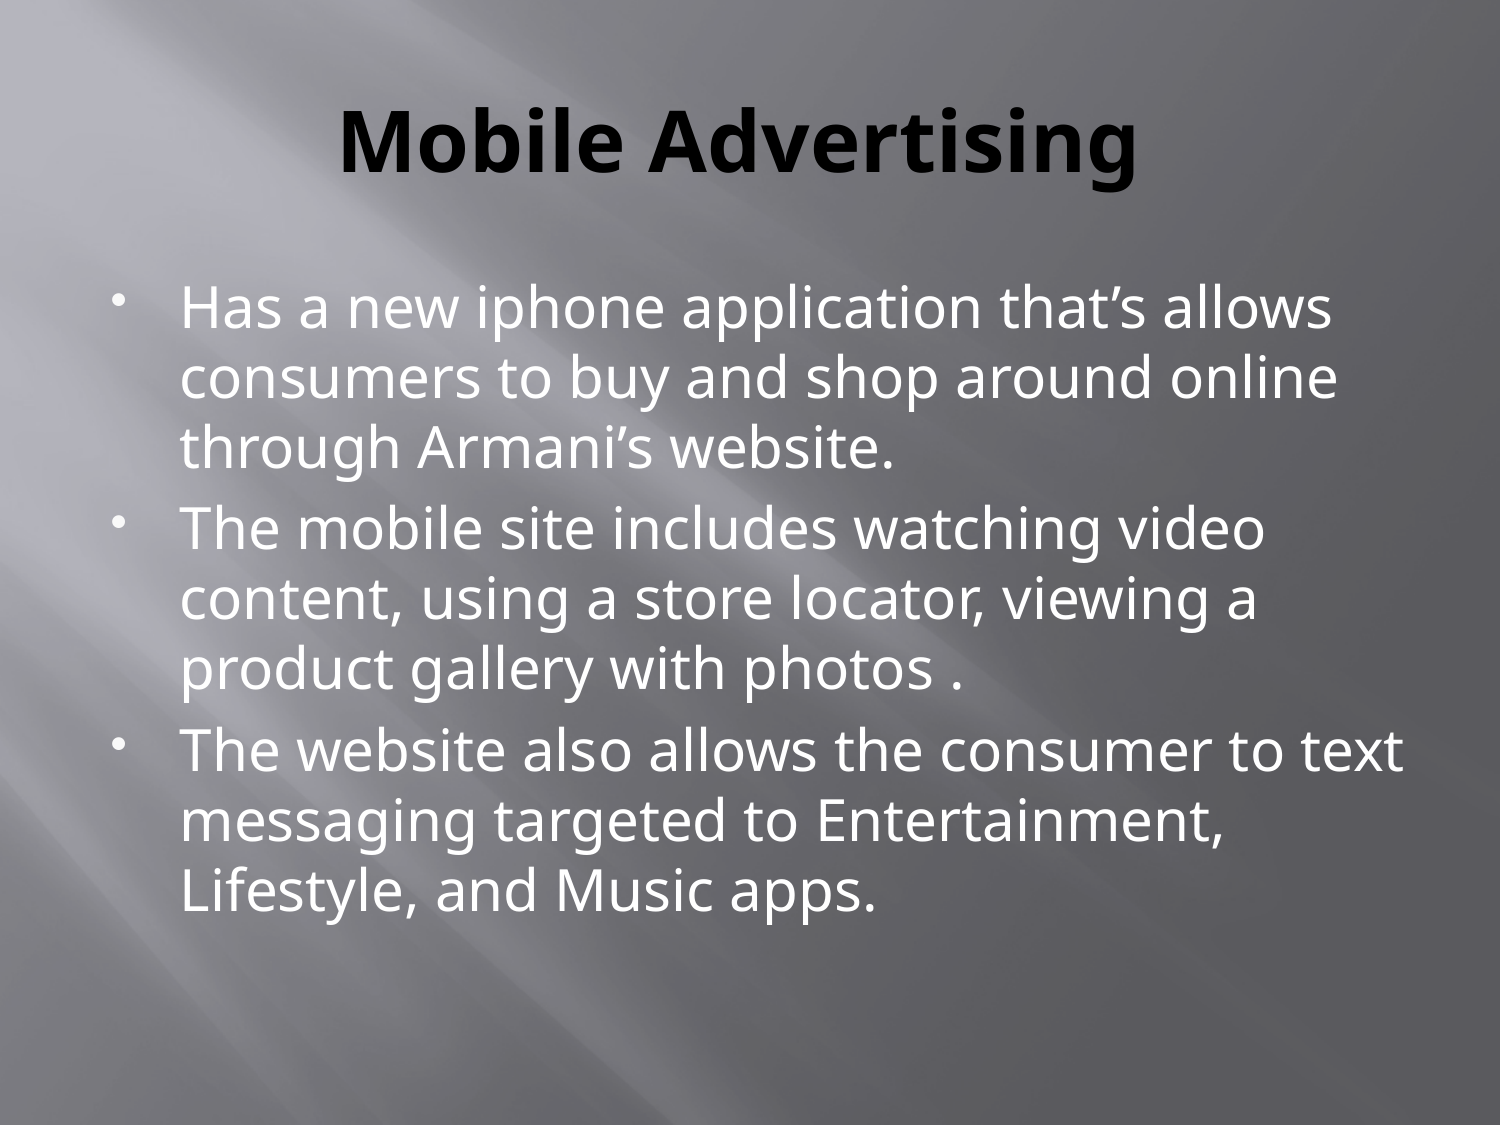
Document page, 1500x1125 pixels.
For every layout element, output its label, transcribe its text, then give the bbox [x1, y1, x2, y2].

list Has a new iphone application that’s allows consumers to buy and shop around online through Armani’s website. The mobile site includes watching video content, using a store locator, viewing a product gallery with photos . The website also allows the consumer to text messaging targeted to Entertainment, Lifestyle, and Music apps. [75, 262, 1425, 1035]
title Mobile Advertising [75, 45, 1425, 233]
